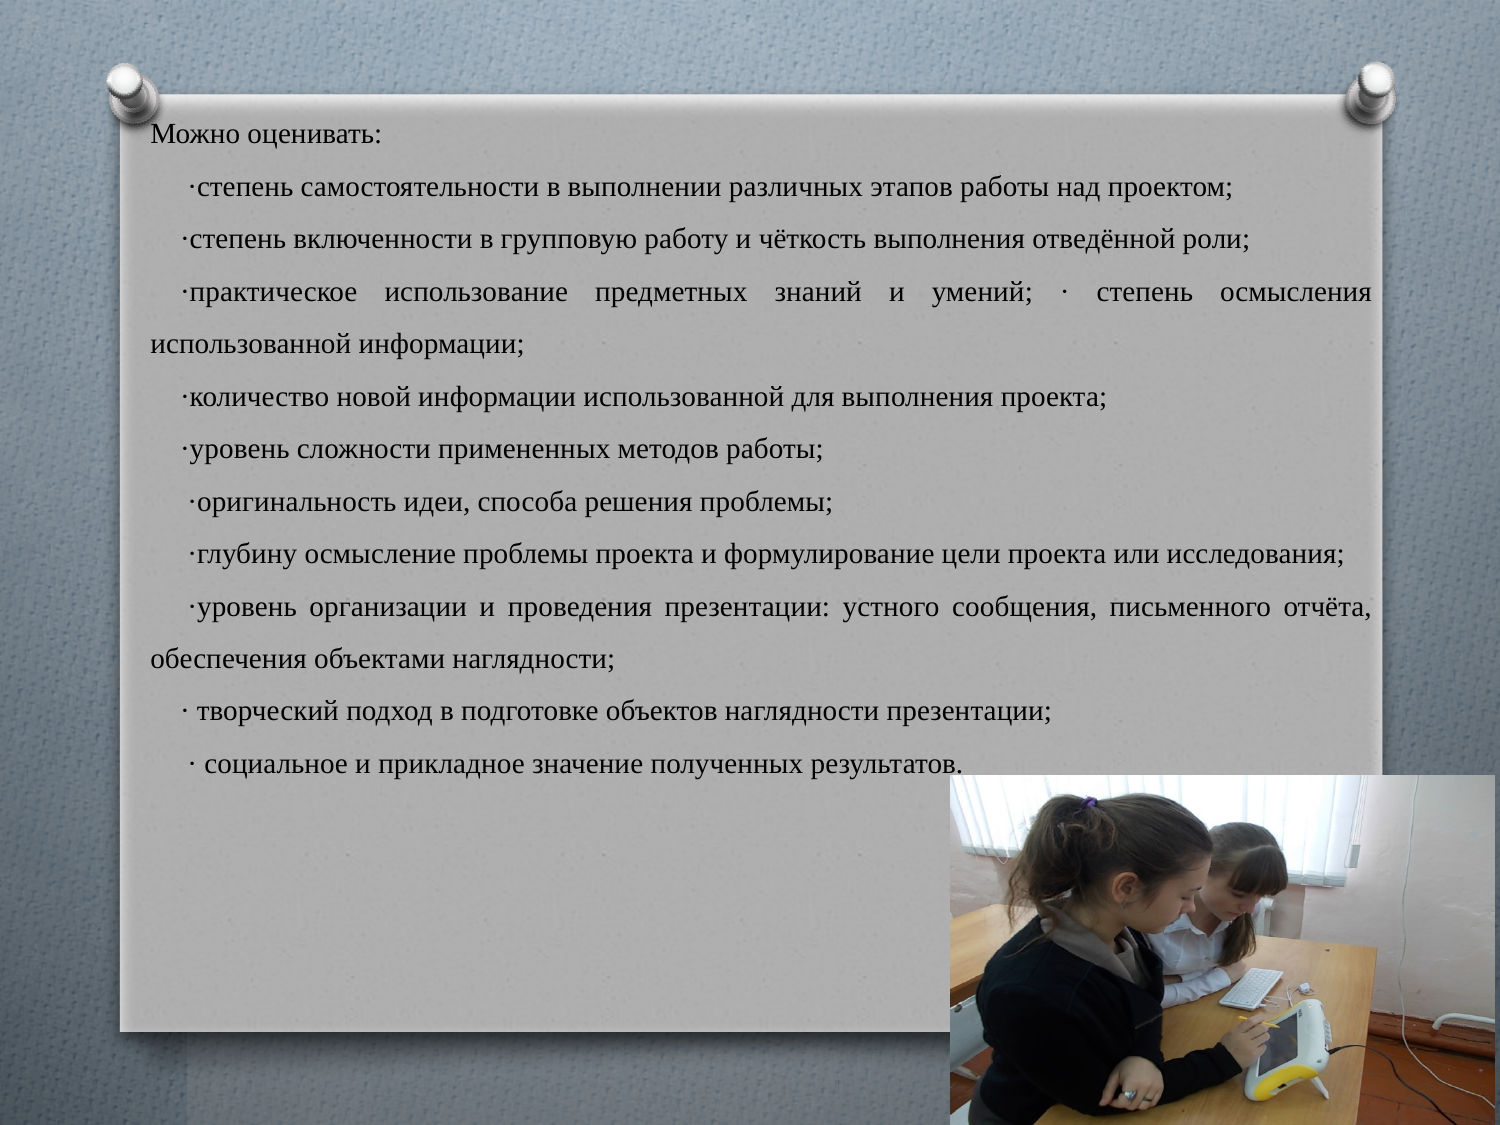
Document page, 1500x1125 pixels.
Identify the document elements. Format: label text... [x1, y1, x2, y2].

text_box Можно оценивать: ·степень самостоятельности в выполнении различных этапов работы над проектом; ·степень включенности в групповую работу и чёткость выполнения отведённой роли; ·практическое использование предметных знаний и умений; · степень осмысления использованной информации; ·количество новой информации использованной для выполнения проекта; ·уровень сложности примененных методов работы; ·оригинальность идеи, способа решения проблемы; ·глубину осмысление проблемы проекта и формулирование цели проекта или исследования; ·уровень организации и проведения презентации: устного сообщения, письменного отчёта, обеспечения объектами наглядности; · творческий подход в подготовке объектов наглядности презентации; · социальное и прикладное значение полученных результатов. [135, 89, 1388, 787]
picture [1317, 35, 1439, 142]
picture [950, 775, 1495, 1125]
picture [75, 29, 198, 142]
